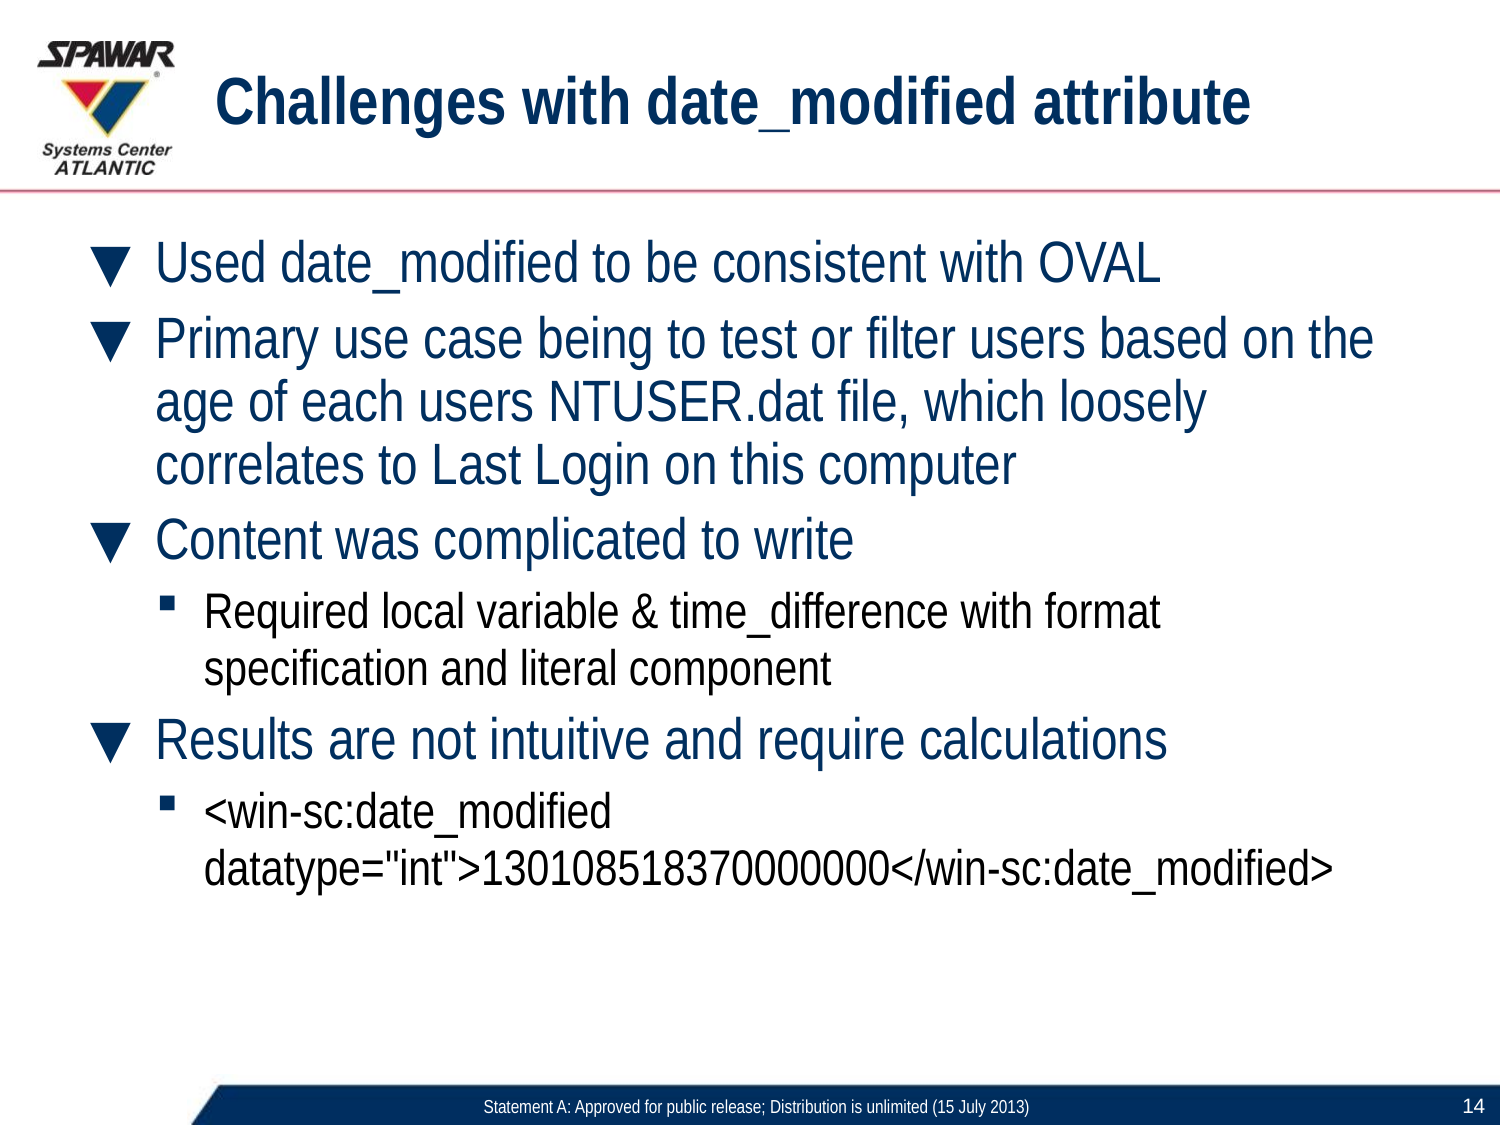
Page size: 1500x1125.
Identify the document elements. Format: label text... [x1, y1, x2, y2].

list Used date_modified to be consistent with OVAL Primary use case being to test or filter users based on the age of each users NTUSER.dat file, which loosely correlates to Last Login on this computer Content was complicated to write Required local variable & time_difference with format specification and literal component Results are not intuitive and require calculations <win-sc:date_modified datatype="int">130108518370000000</win-sc:date_modified> [74, 224, 1401, 1001]
picture [187, 1074, 1500, 1125]
picture [37, 41, 175, 175]
picture [0, 187, 1500, 200]
title Challenges with date_modified attribute [199, 32, 1426, 176]
